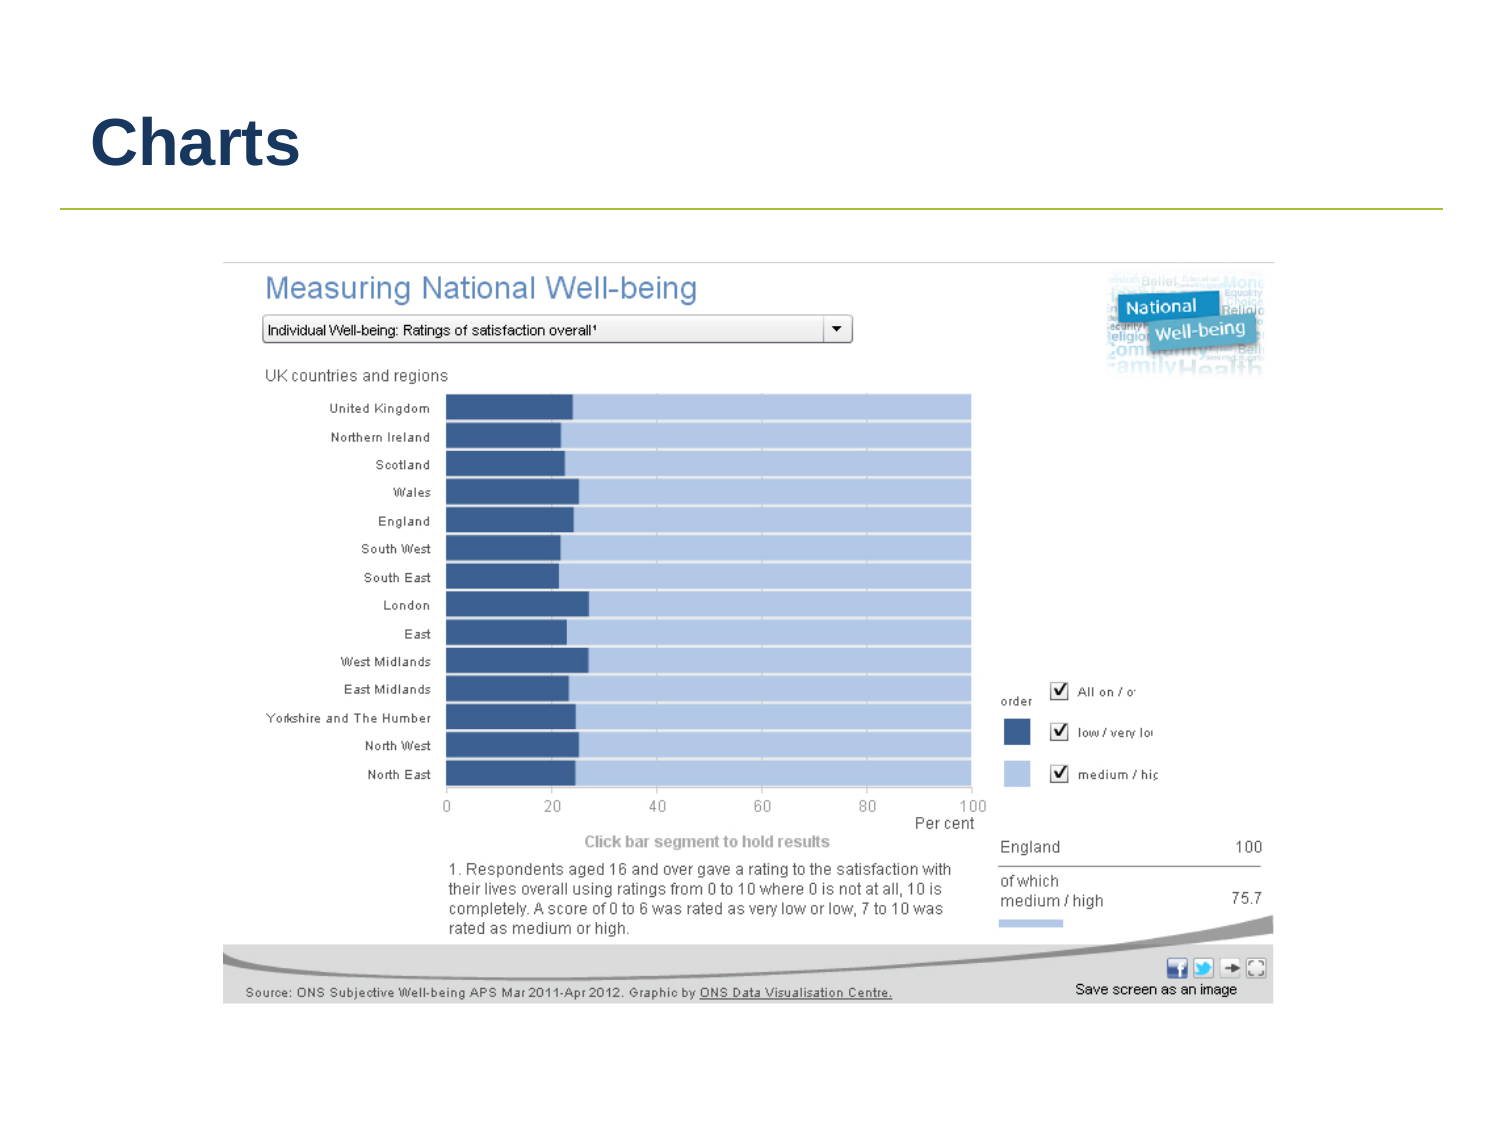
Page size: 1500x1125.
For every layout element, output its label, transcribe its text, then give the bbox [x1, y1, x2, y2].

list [223, 262, 1277, 1006]
title Charts [75, 45, 1425, 233]
